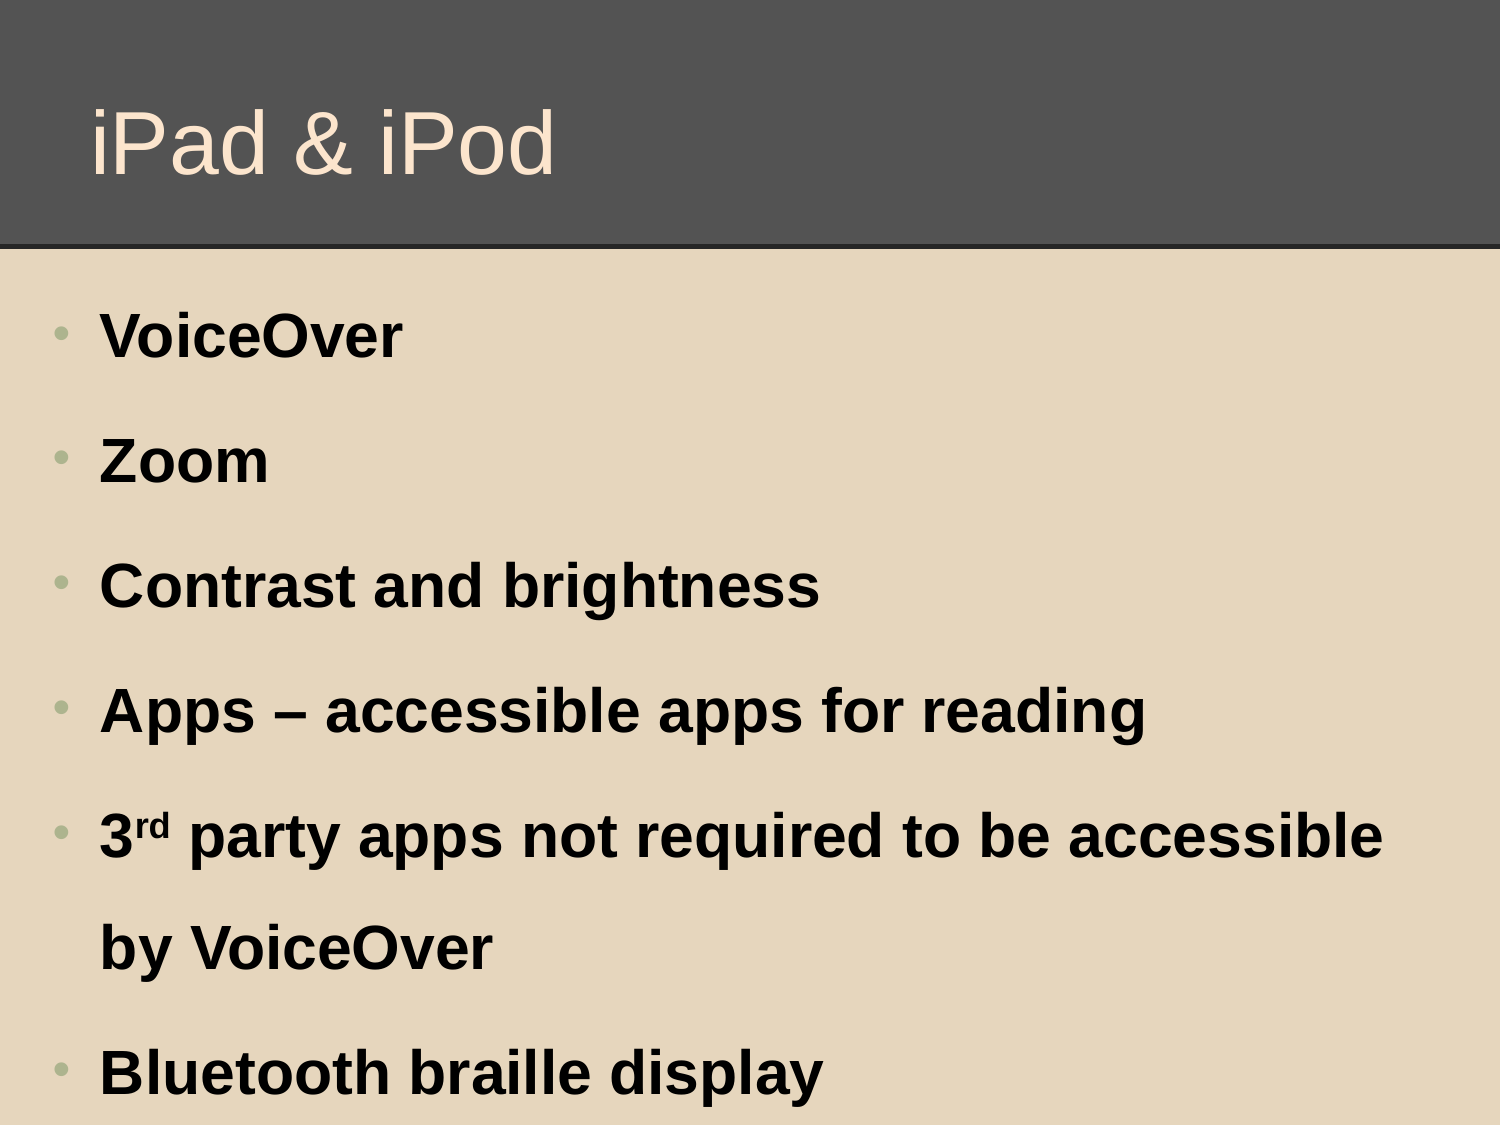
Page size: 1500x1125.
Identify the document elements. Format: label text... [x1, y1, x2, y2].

list VoiceOver Zoom Contrast and brightness Apps – accessible apps for reading 3rd party apps not required to be accessible by VoiceOver Bluetooth braille display [24, 249, 1445, 1115]
title iPad & iPod [75, 37, 1425, 241]
